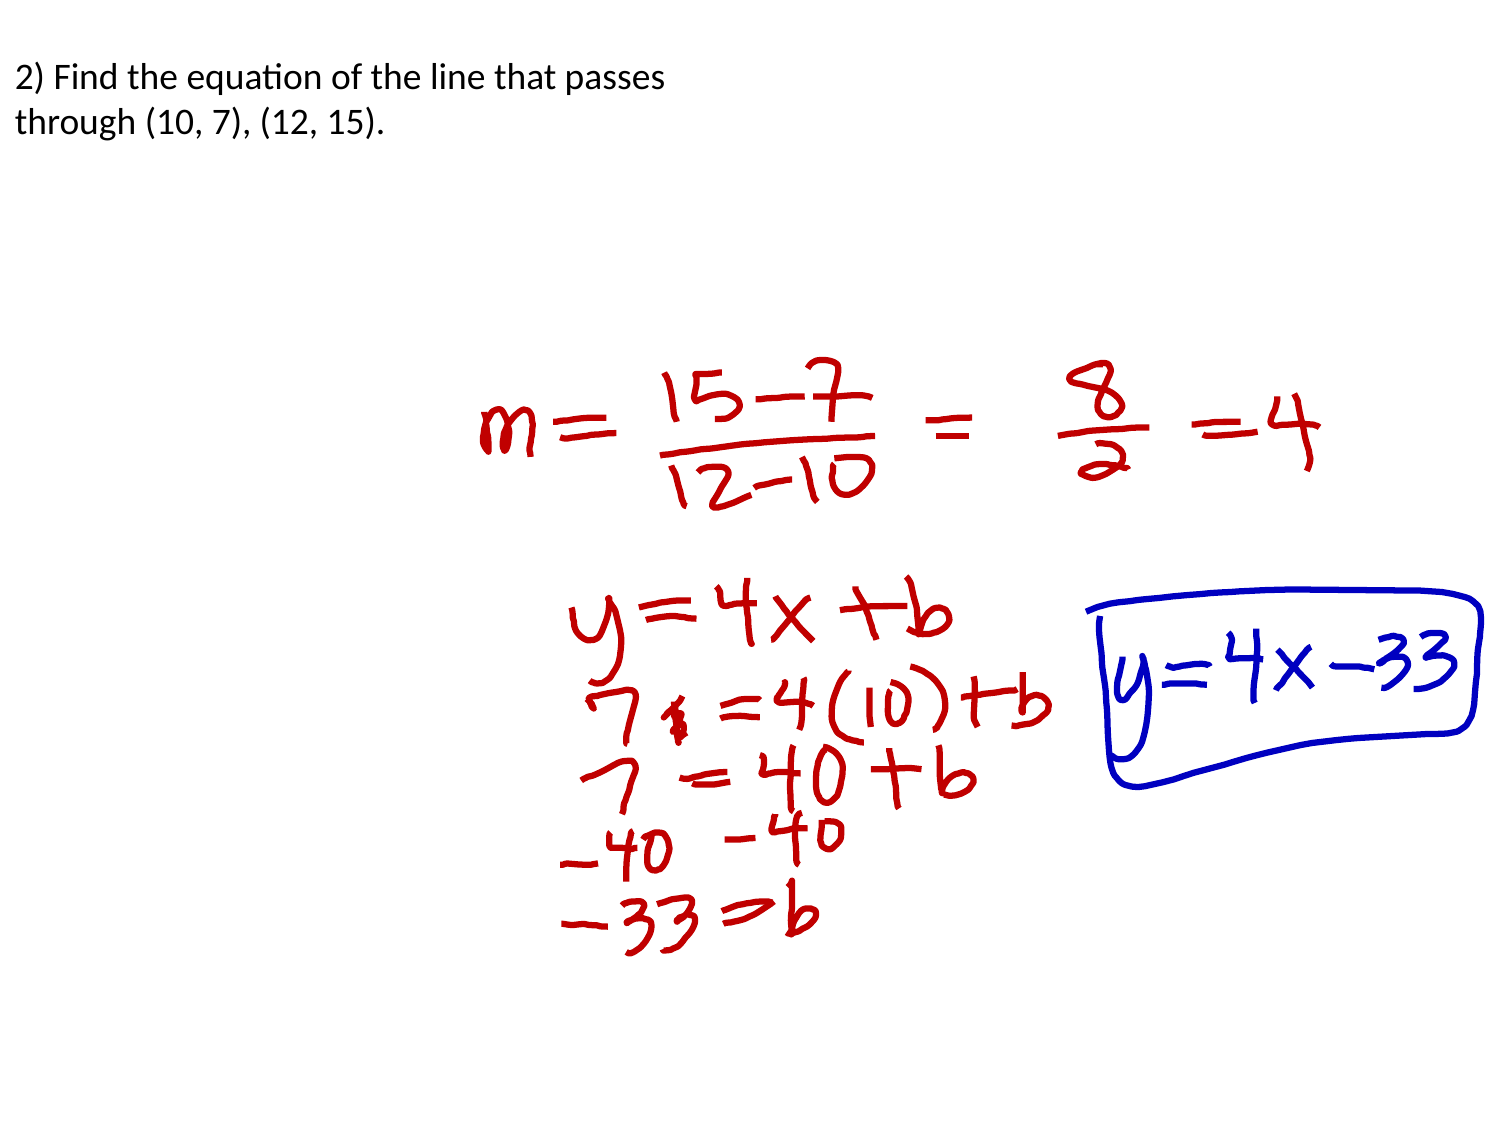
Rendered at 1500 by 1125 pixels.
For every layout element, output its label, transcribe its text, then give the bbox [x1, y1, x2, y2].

text_box [608, 831, 628, 850]
text_box [798, 677, 805, 731]
text_box [1202, 430, 1258, 437]
text_box [553, 416, 607, 423]
text_box [1011, 672, 1050, 727]
text_box [801, 456, 818, 503]
text_box [960, 688, 1018, 699]
text_box [937, 745, 975, 797]
text_box [561, 923, 608, 928]
text_box [815, 745, 844, 804]
text_box [1079, 442, 1129, 479]
text_box [482, 408, 534, 457]
text_box [887, 681, 910, 725]
text_box [670, 465, 687, 507]
text_box 2) Find the equation of the line that passes through (10, 7), (12, 15). [0, 0, 750, 150]
text_box [905, 576, 951, 636]
text_box [813, 394, 873, 399]
text_box [819, 819, 843, 851]
text_box [830, 670, 864, 744]
text_box [693, 371, 741, 420]
text_box [570, 597, 623, 685]
text_box [770, 596, 811, 641]
text_box [1301, 413, 1320, 429]
text_box [656, 896, 696, 952]
text_box [697, 466, 752, 509]
text_box [1068, 362, 1123, 419]
text_box [1269, 396, 1299, 427]
text_box [721, 900, 771, 912]
text_box [755, 395, 805, 401]
text_box [679, 771, 728, 780]
text_box [715, 585, 745, 607]
text_box [854, 586, 878, 641]
text_box [972, 676, 976, 694]
text_box [559, 432, 617, 440]
text_box [749, 599, 757, 605]
text_box [1057, 426, 1150, 437]
text_box [910, 665, 947, 731]
text_box [830, 456, 874, 496]
text_box [820, 398, 834, 422]
text_box [803, 698, 814, 707]
text_box [806, 359, 840, 395]
text_box [560, 862, 599, 866]
text_box [789, 745, 795, 813]
text_box [759, 754, 790, 776]
text_box [631, 844, 638, 850]
text_box [720, 698, 761, 707]
text_box [775, 681, 801, 704]
text_box [888, 748, 900, 809]
text_box [720, 715, 760, 720]
text_box [770, 814, 794, 834]
text_box [972, 696, 979, 728]
text_box [645, 615, 697, 621]
text_box [753, 478, 793, 489]
text_box [580, 760, 637, 815]
text_box [638, 599, 691, 609]
text_box [839, 606, 863, 611]
text_box [794, 812, 803, 866]
text_box [1191, 421, 1241, 426]
text_box [625, 830, 634, 882]
text_box [866, 605, 906, 609]
text_box [786, 879, 817, 936]
text_box [586, 688, 637, 745]
text_box [642, 831, 671, 872]
text_box [663, 695, 688, 739]
text_box [925, 416, 973, 422]
text_box [745, 577, 752, 642]
text_box [663, 372, 678, 422]
text_box [774, 595, 791, 617]
text_box [621, 900, 653, 955]
text_box [1293, 393, 1312, 472]
text_box [791, 617, 814, 642]
text_box [692, 781, 731, 786]
text_box [659, 435, 876, 457]
text_box [1085, 588, 1482, 788]
text_box [868, 687, 872, 728]
text_box [722, 900, 775, 925]
text_box [724, 837, 756, 841]
